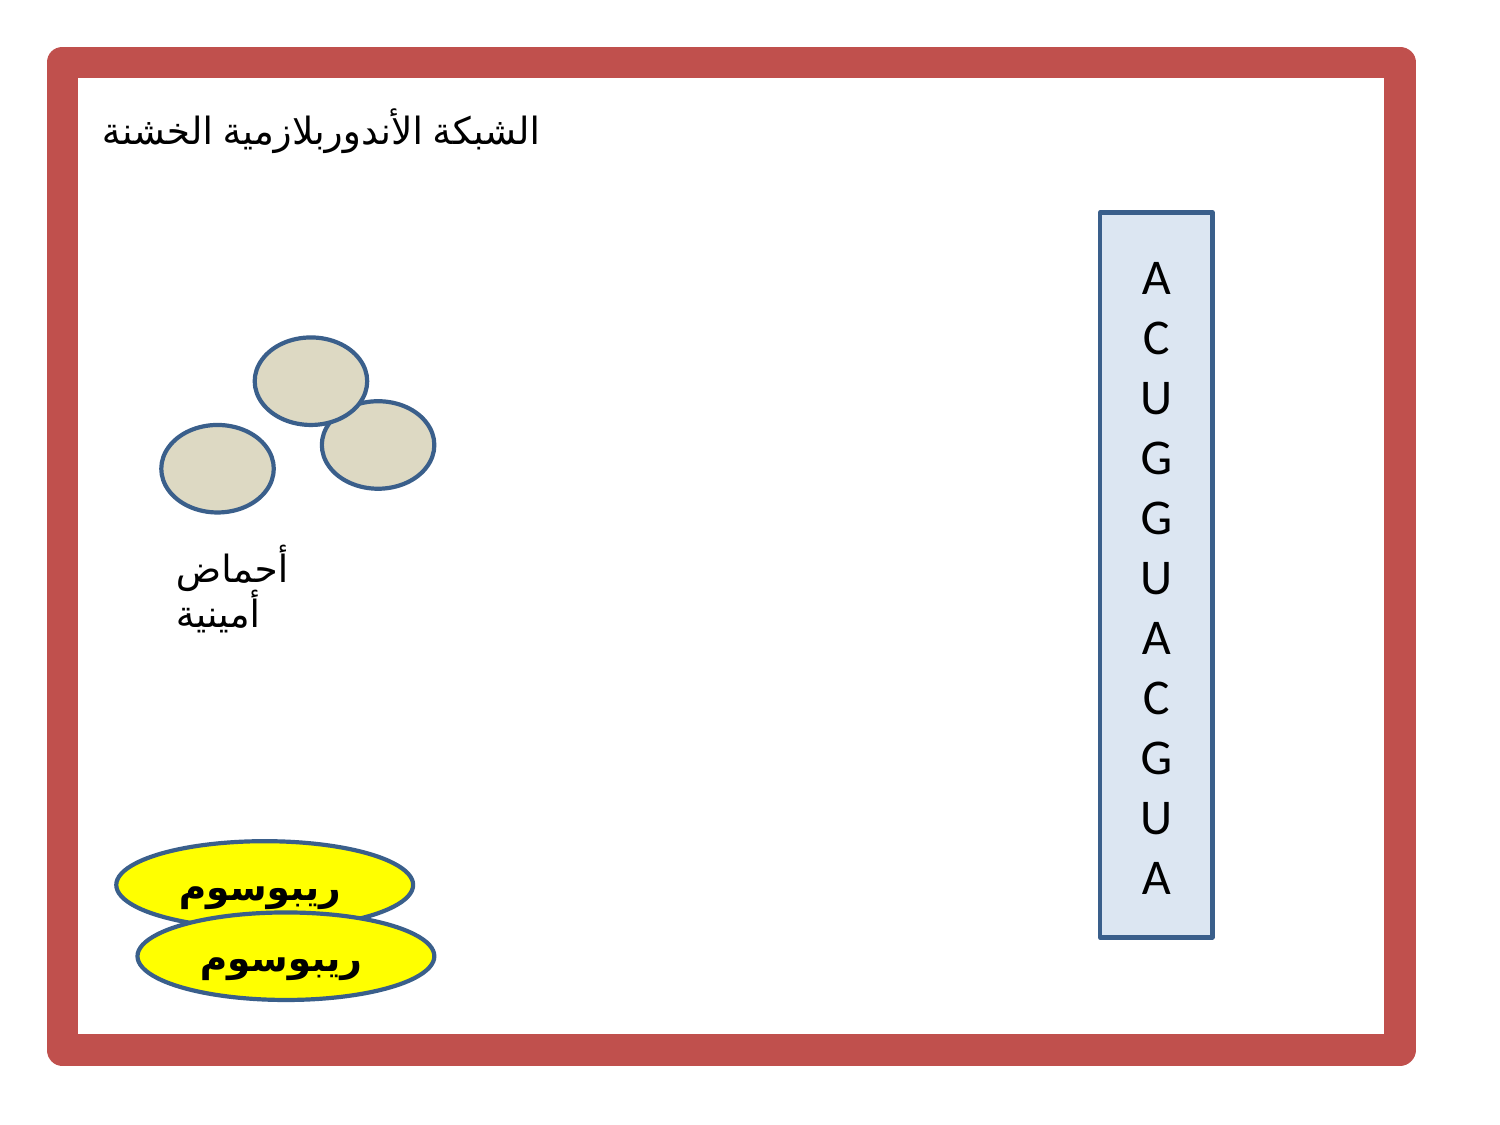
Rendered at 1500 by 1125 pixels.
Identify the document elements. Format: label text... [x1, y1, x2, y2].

text_box الشبكة الأندوربلازمية الخشنة [87, 99, 732, 160]
text_box ريبوسوم [114, 839, 416, 923]
text_box [159, 422, 276, 515]
text_box ريبوسوم [135, 910, 437, 1003]
text_box A C U G G U A C G U A [1098, 210, 1215, 940]
text_box [319, 399, 437, 491]
text_box أحماض أمينية [161, 537, 379, 643]
text_box [252, 335, 370, 428]
text_box [60, 60, 1402, 1052]
